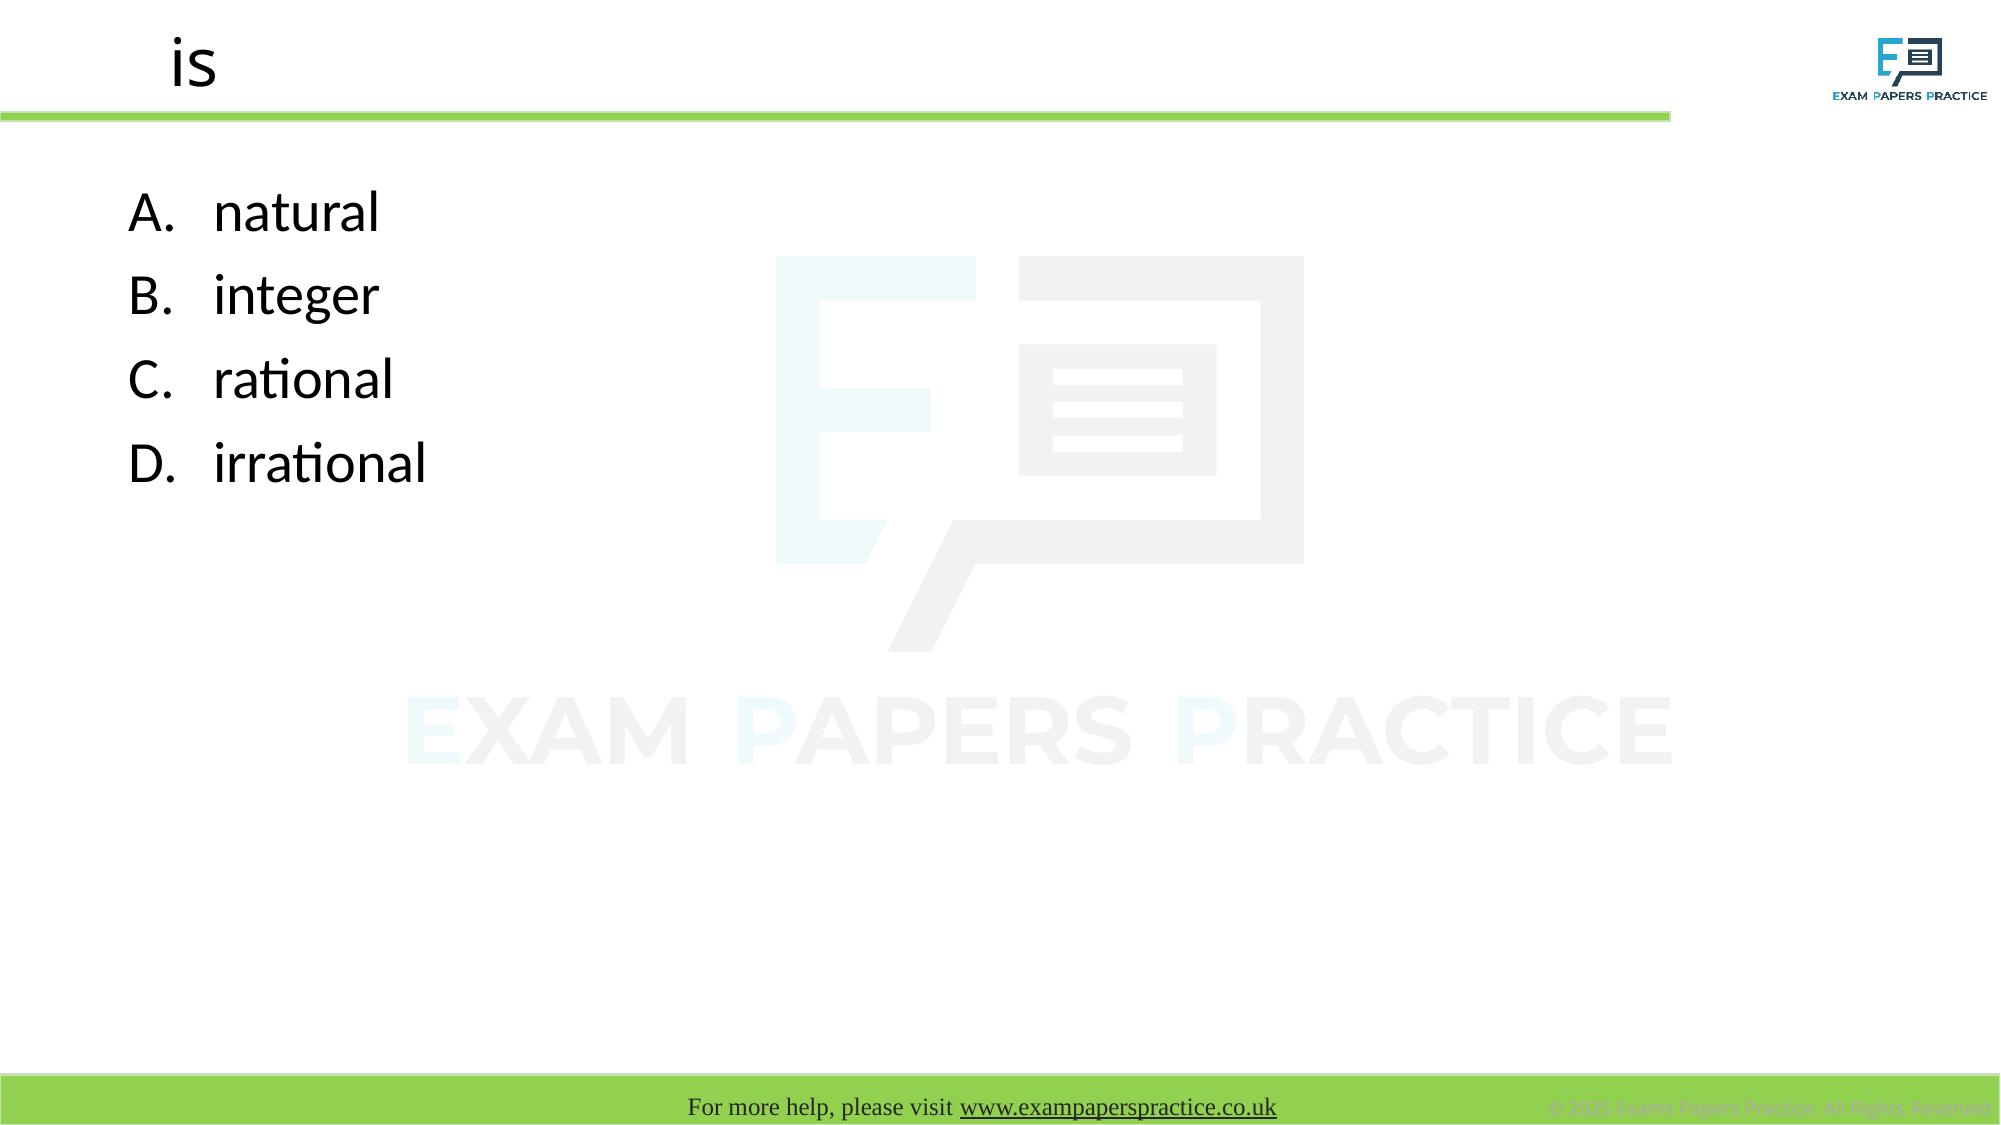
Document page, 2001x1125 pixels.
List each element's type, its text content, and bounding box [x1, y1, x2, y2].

list natural integer rational irrational [113, 173, 1839, 887]
